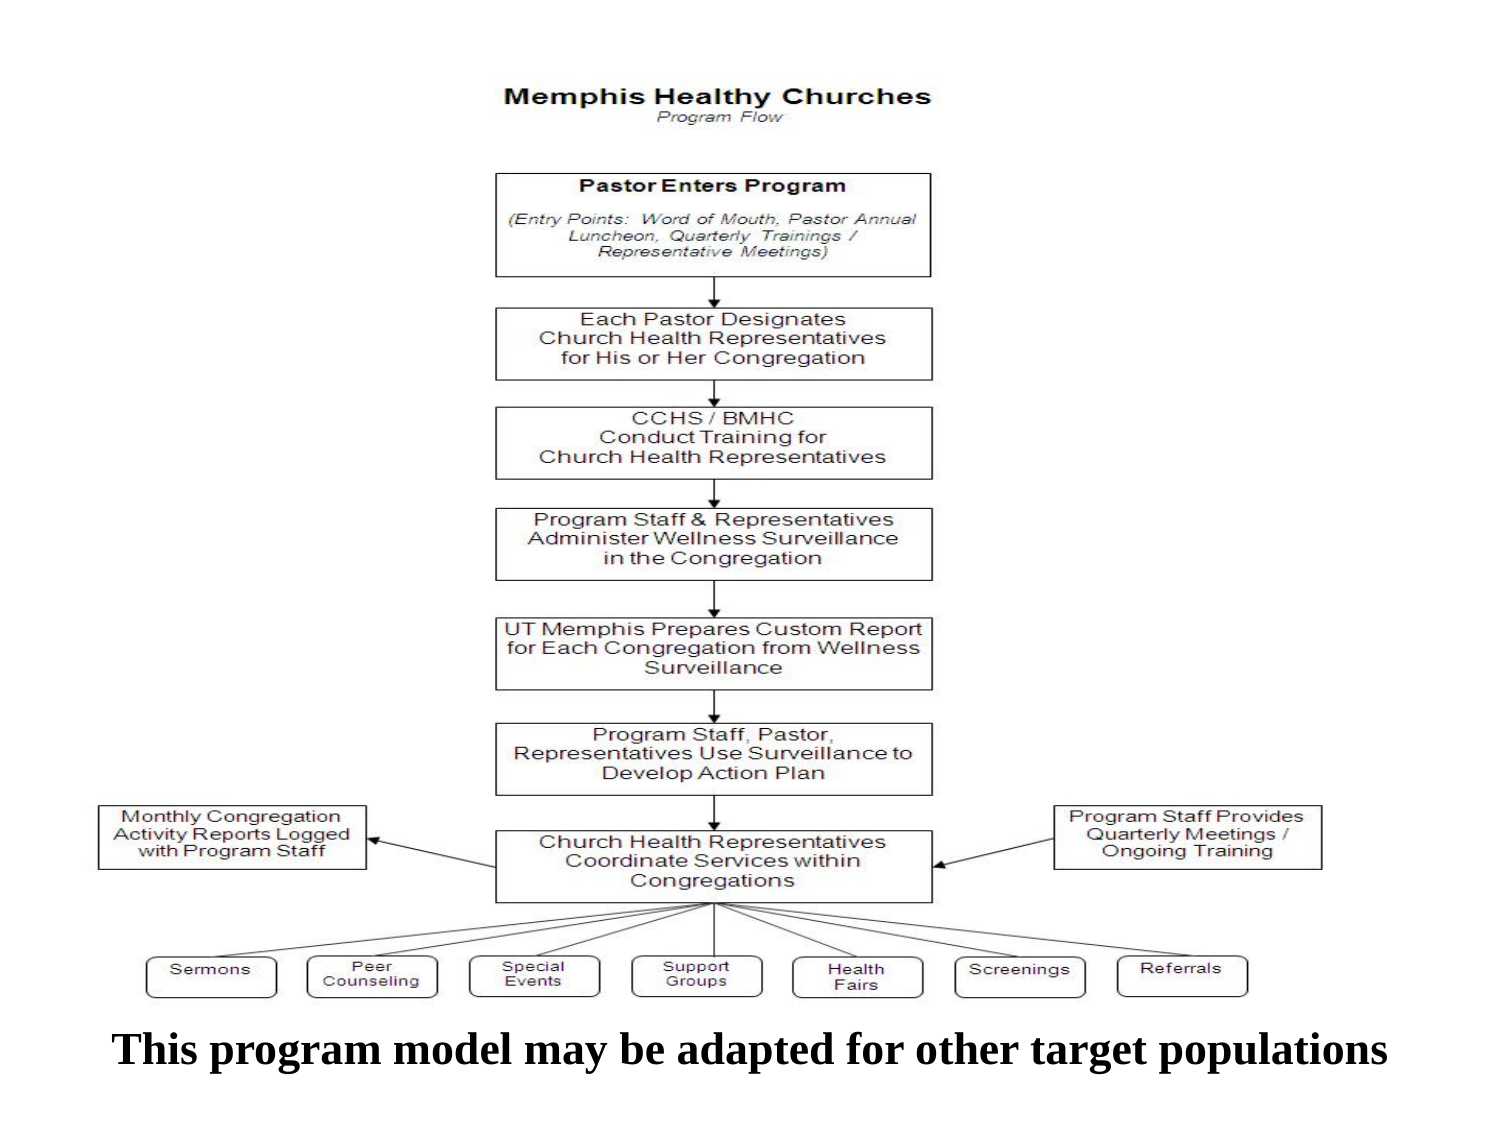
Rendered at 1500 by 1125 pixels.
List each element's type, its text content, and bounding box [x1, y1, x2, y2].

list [74, 29, 1462, 1042]
title This program model may be adapted for other target populations [74, 1048, 1426, 1101]
